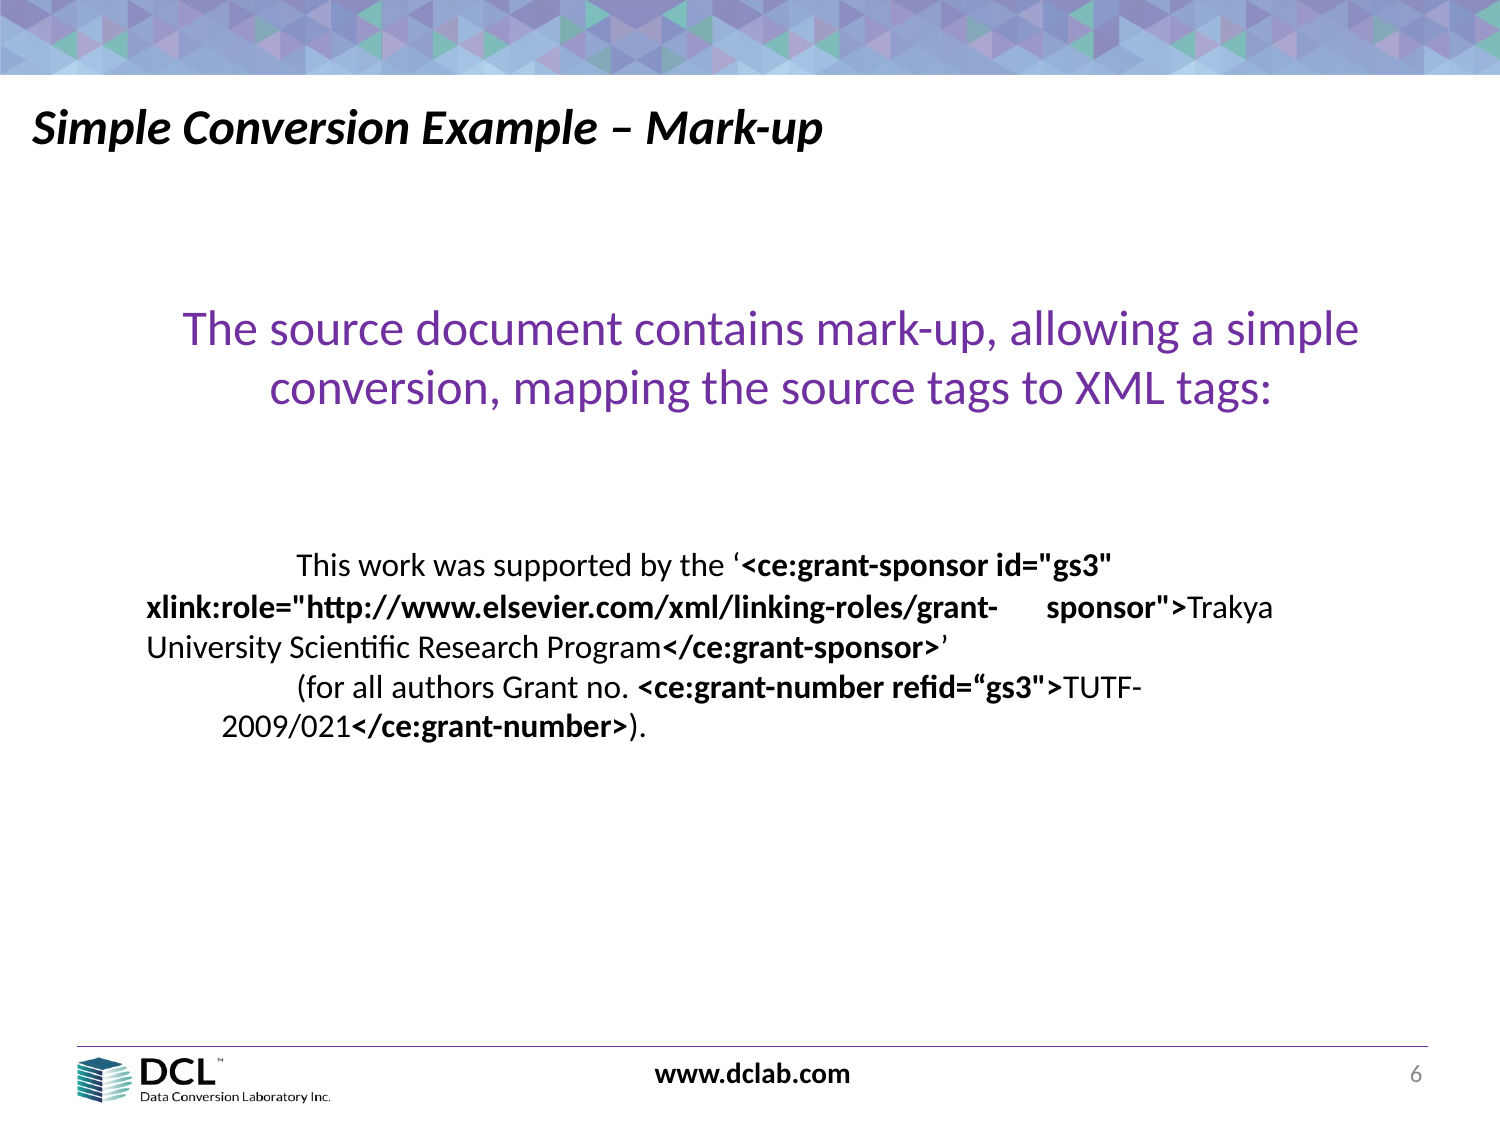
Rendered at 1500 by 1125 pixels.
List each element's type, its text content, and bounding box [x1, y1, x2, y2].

picture [75, 1057, 330, 1107]
text_box Simple Conversion Example – Mark-up [24, 87, 1357, 163]
slide_number 6 [1087, 1042, 1438, 1103]
picture [0, 0, 1500, 75]
text_box The source document contains mark-up, allowing a simple conversion, mapping the source tags to XML tags: This work was supported by the ‘<ce:grant-sponsor id="gs3" xlink:role="http://www.elsevier.com/xml/linking-roles/grant- sponsor">Trakya University Scientific Research Program</ce:grant-sponsor>’ (for all authors Grant no. <ce:grant-number refid=“gs3">TUTF- 2009/021</ce:grant-number>). [138, 287, 1404, 803]
